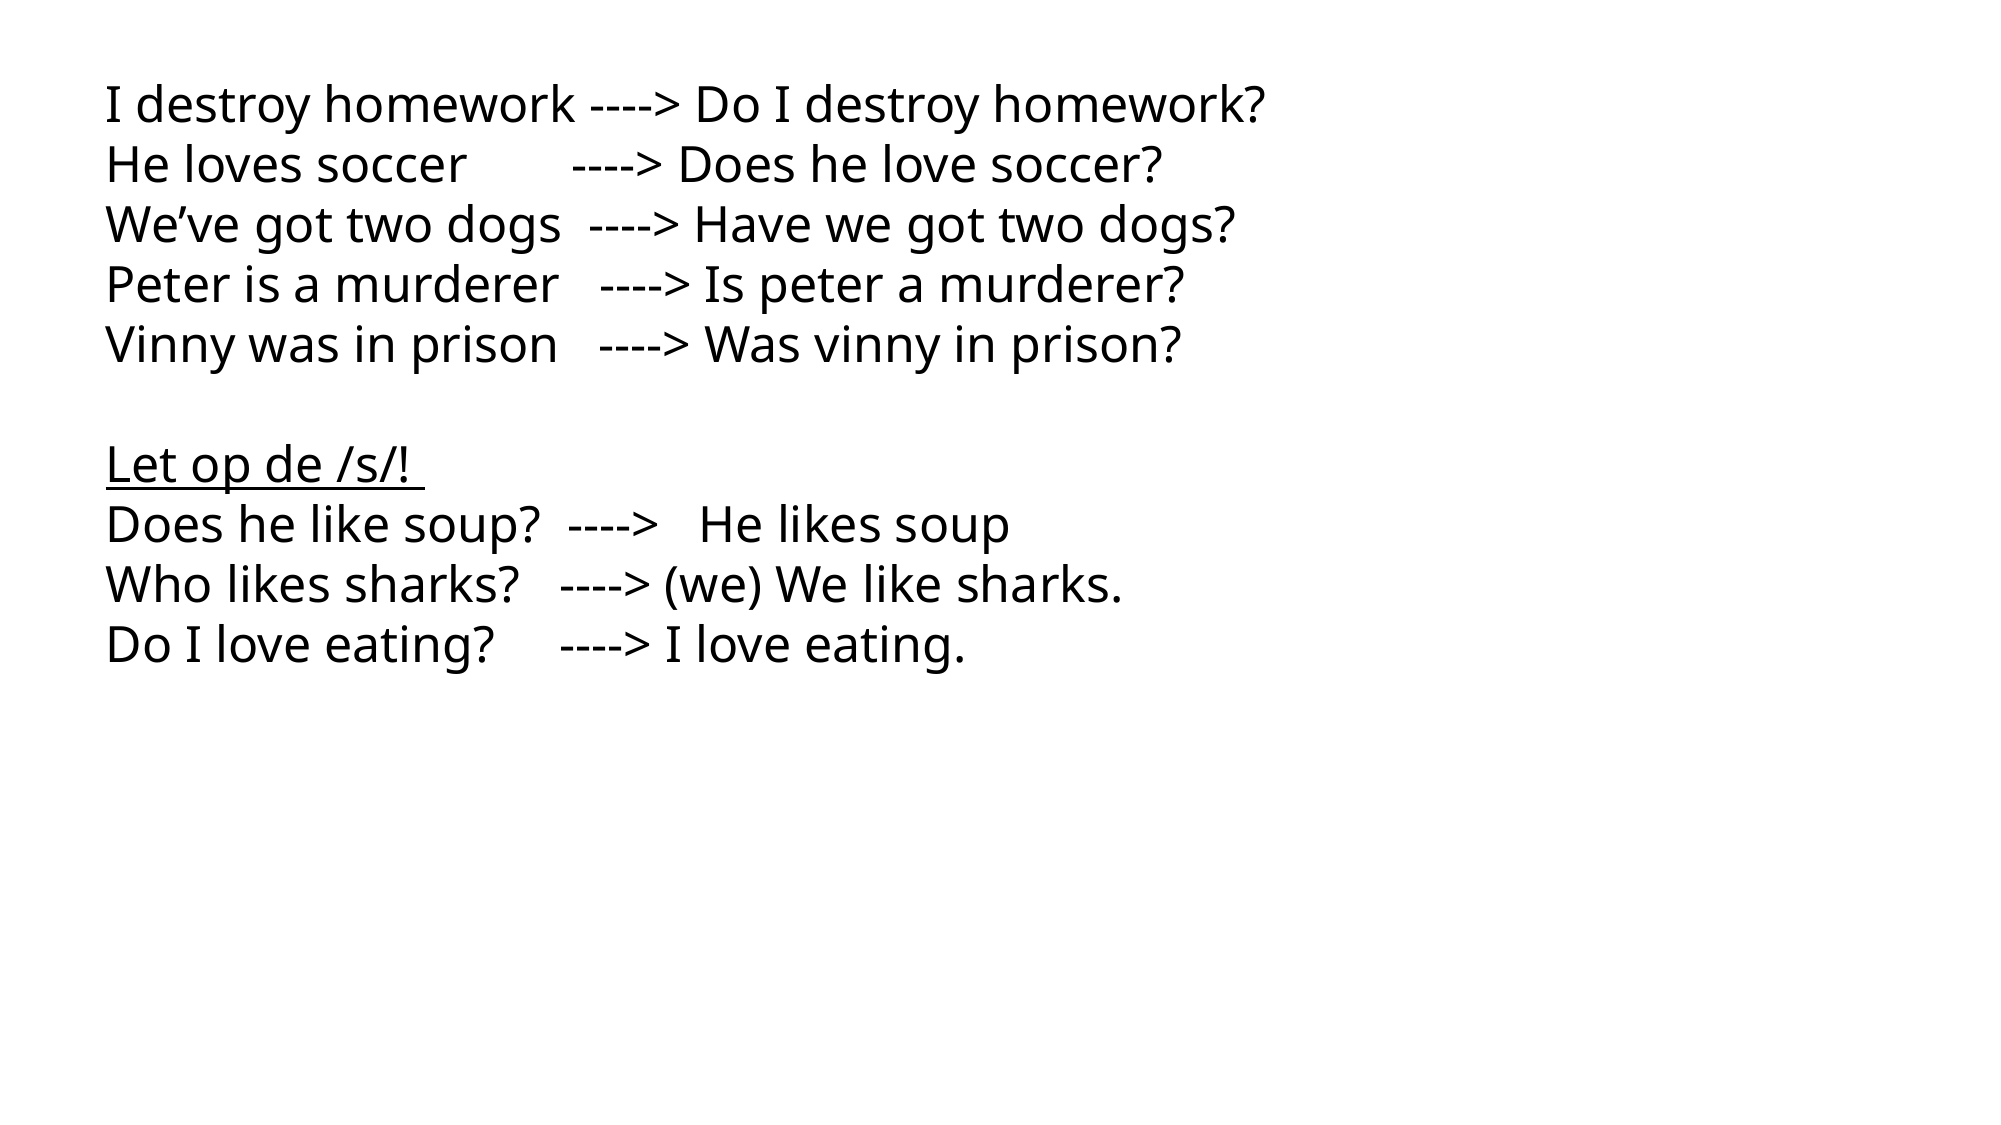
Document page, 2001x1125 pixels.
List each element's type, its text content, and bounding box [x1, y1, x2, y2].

text_box I destroy homework ----> Do I destroy homework? He loves soccer ----> Does he love soccer? We’ve got two dogs ----> Have we got two dogs? Peter is a murderer ----> Is peter a murderer? Vinny was in prison ----> Was vinny in prison? Let op de /s/! Does he like soup? ----> He likes soup Who likes sharks? ----> (we) We like sharks. Do I love eating? ----> I love eating. [90, 65, 1805, 681]
